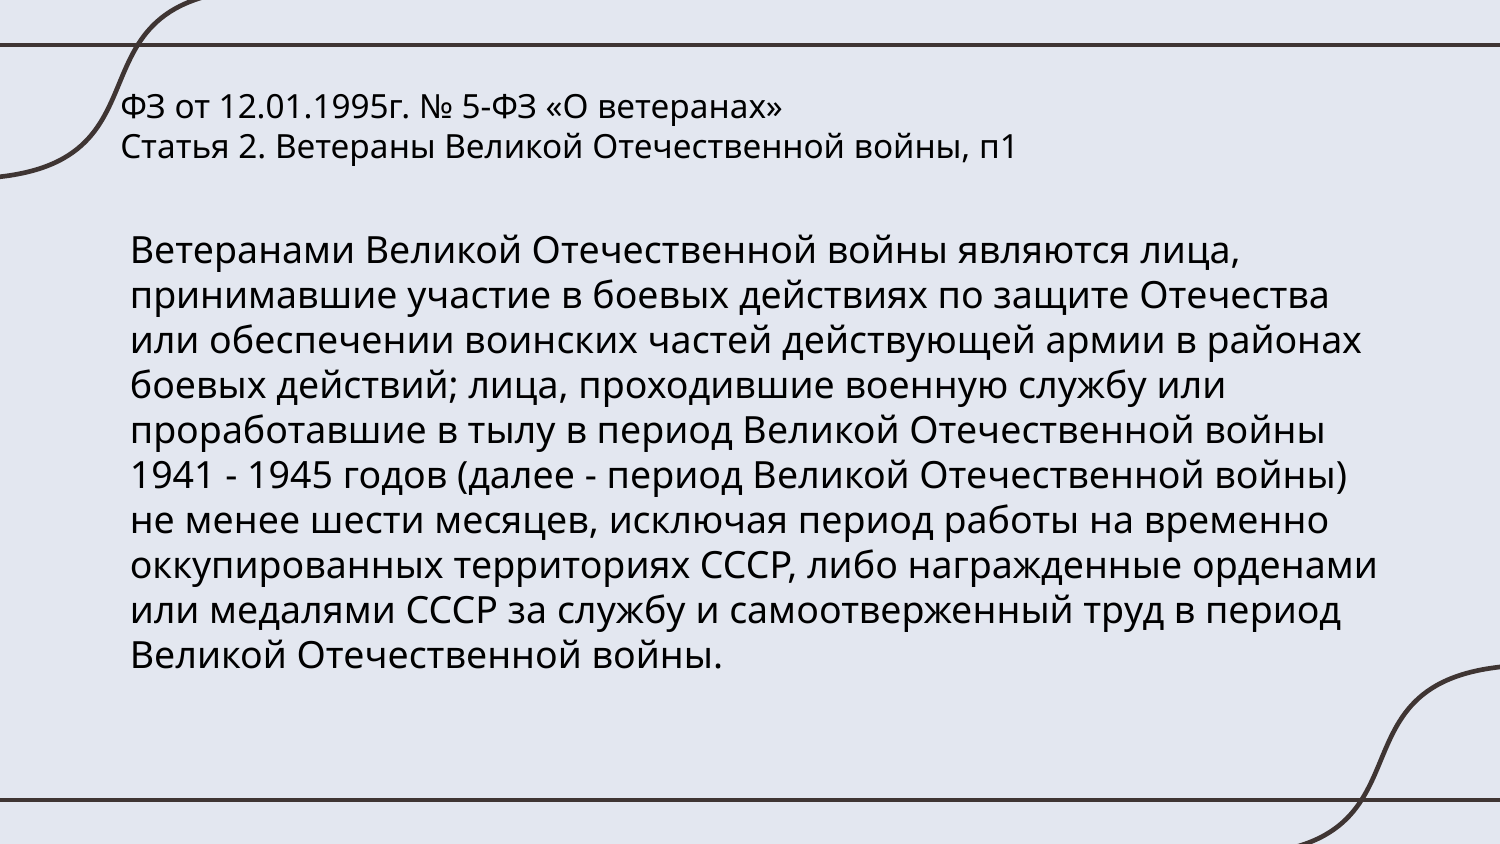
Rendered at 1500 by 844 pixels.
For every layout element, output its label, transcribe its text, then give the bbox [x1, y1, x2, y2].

title Ветеранами Великой Отечественной войны являются лица, принимавшие участие в боевых действиях по защите Отечества или обеспечении воинских частей действующей армии в районах боевых действий; лица, проходившие военную службу или проработавшие в тылу в период Великой Отечественной войны 1941 - 1945 годов (далее - период Великой Отечественной войны) не менее шести месяцев, исключая период работы на временно оккупированных территориях СССР, либо награжденные орденами или медалями СССР за службу и самоотверженный труд в период Великой Отечественной войны. [114, 211, 1407, 727]
subtitle ФЗ от 12.01.1995г. № 5-ФЗ «О ветеранах» Статья 2. Ветераны Великой Отечественной войны, п1 [105, 70, 1465, 211]
